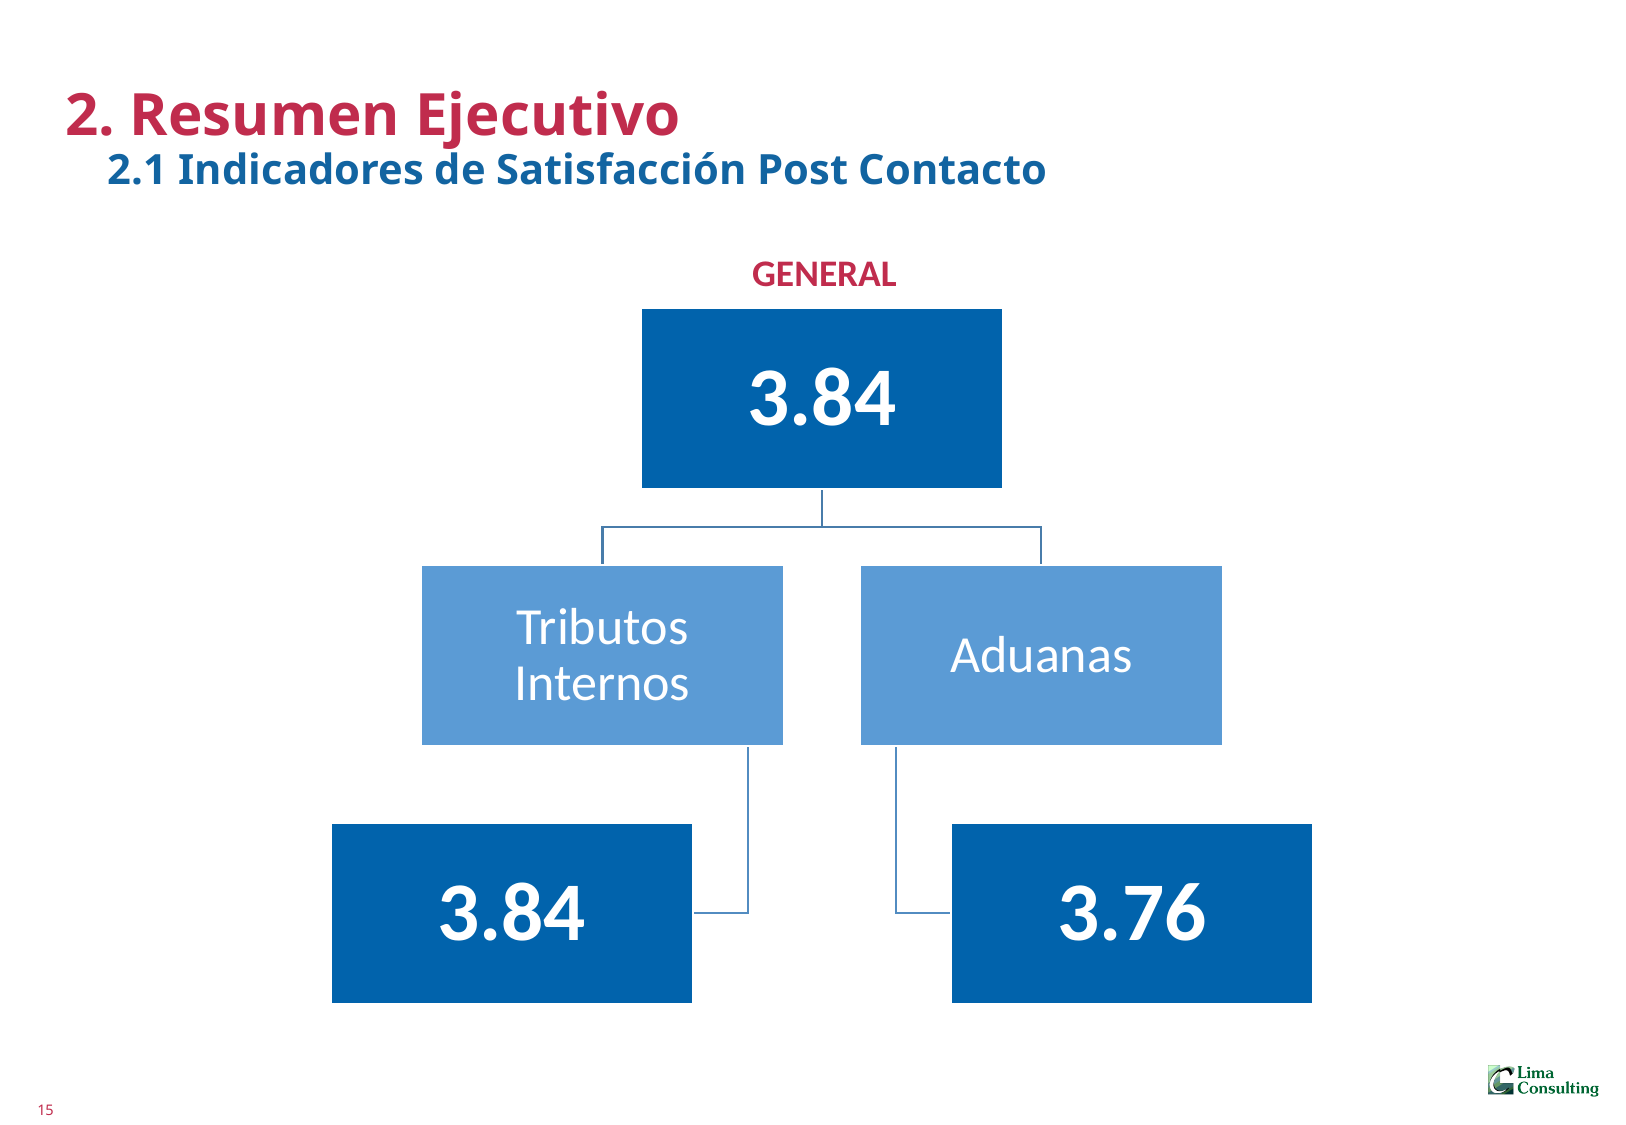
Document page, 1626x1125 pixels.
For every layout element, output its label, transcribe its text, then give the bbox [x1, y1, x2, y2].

picture [1488, 1065, 1599, 1097]
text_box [122, 307, 1522, 1005]
text_box GENERAL [667, 241, 982, 302]
title 2. Resumen Ejecutivo 2.1 Indicadores de Satisfacción Post Contacto [50, 59, 1599, 219]
